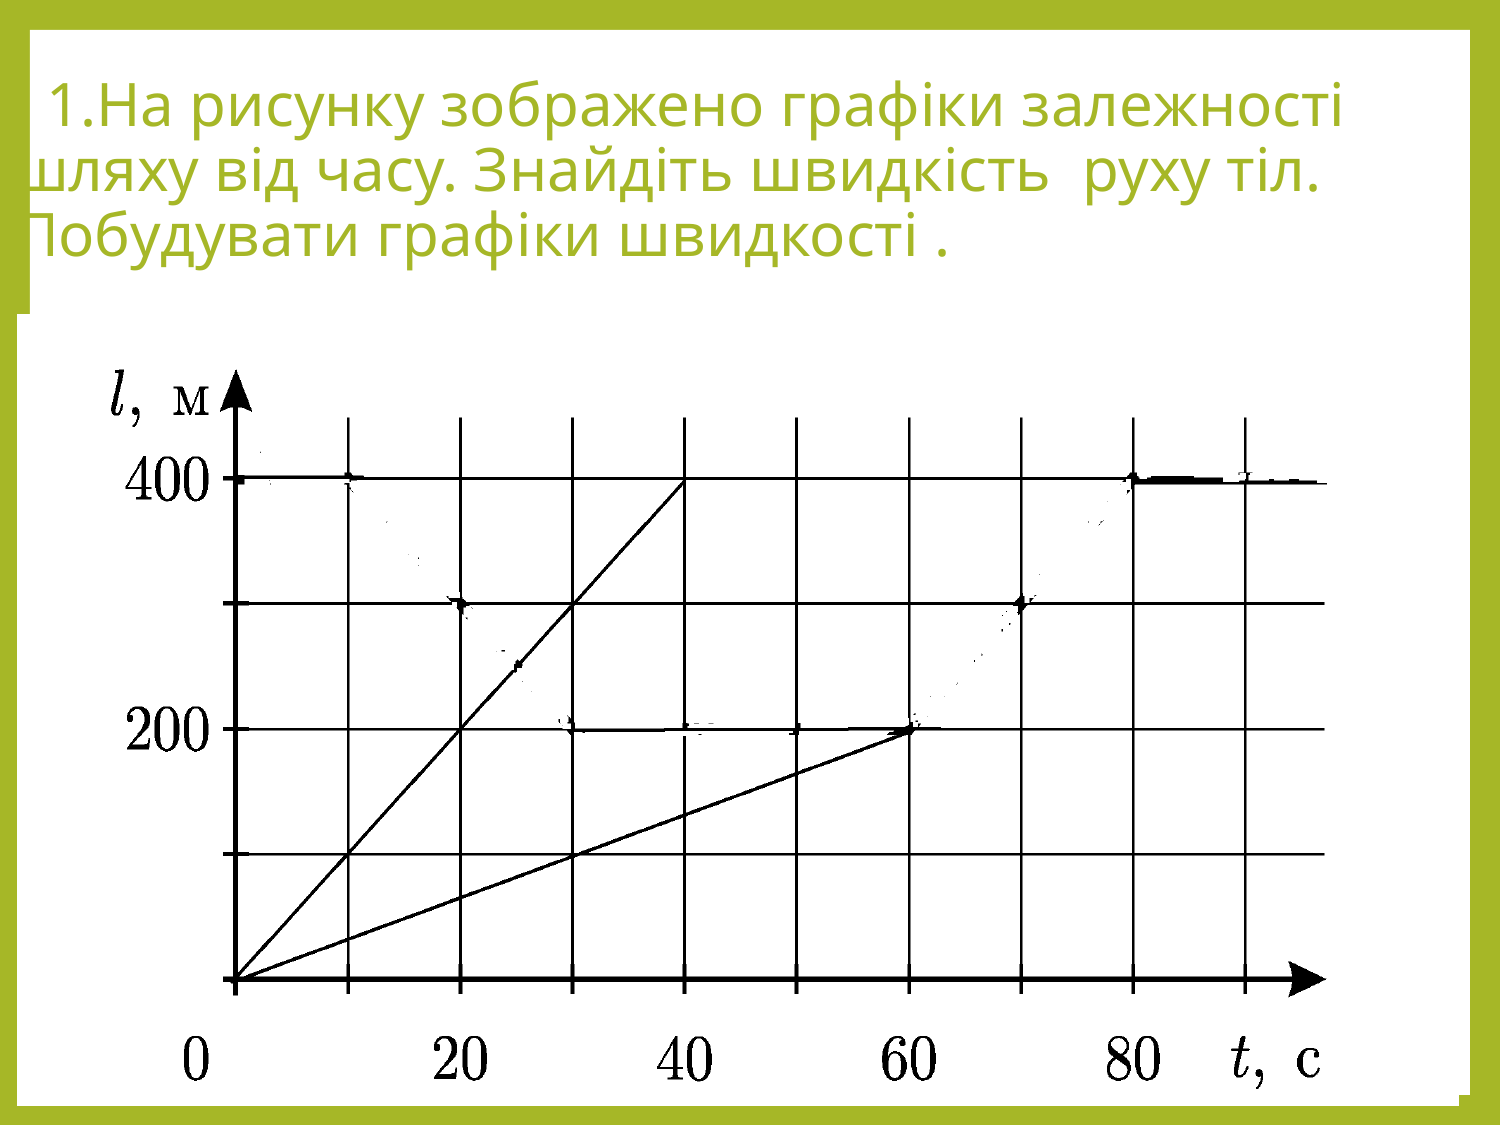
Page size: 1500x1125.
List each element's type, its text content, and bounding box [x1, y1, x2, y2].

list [17, 314, 1460, 1107]
title 1.На рисунку зображено графіки залежності шляху від часу. Знайдіть швидкість руху тіл. Побудувати графіки швидкості . [0, 0, 1500, 279]
